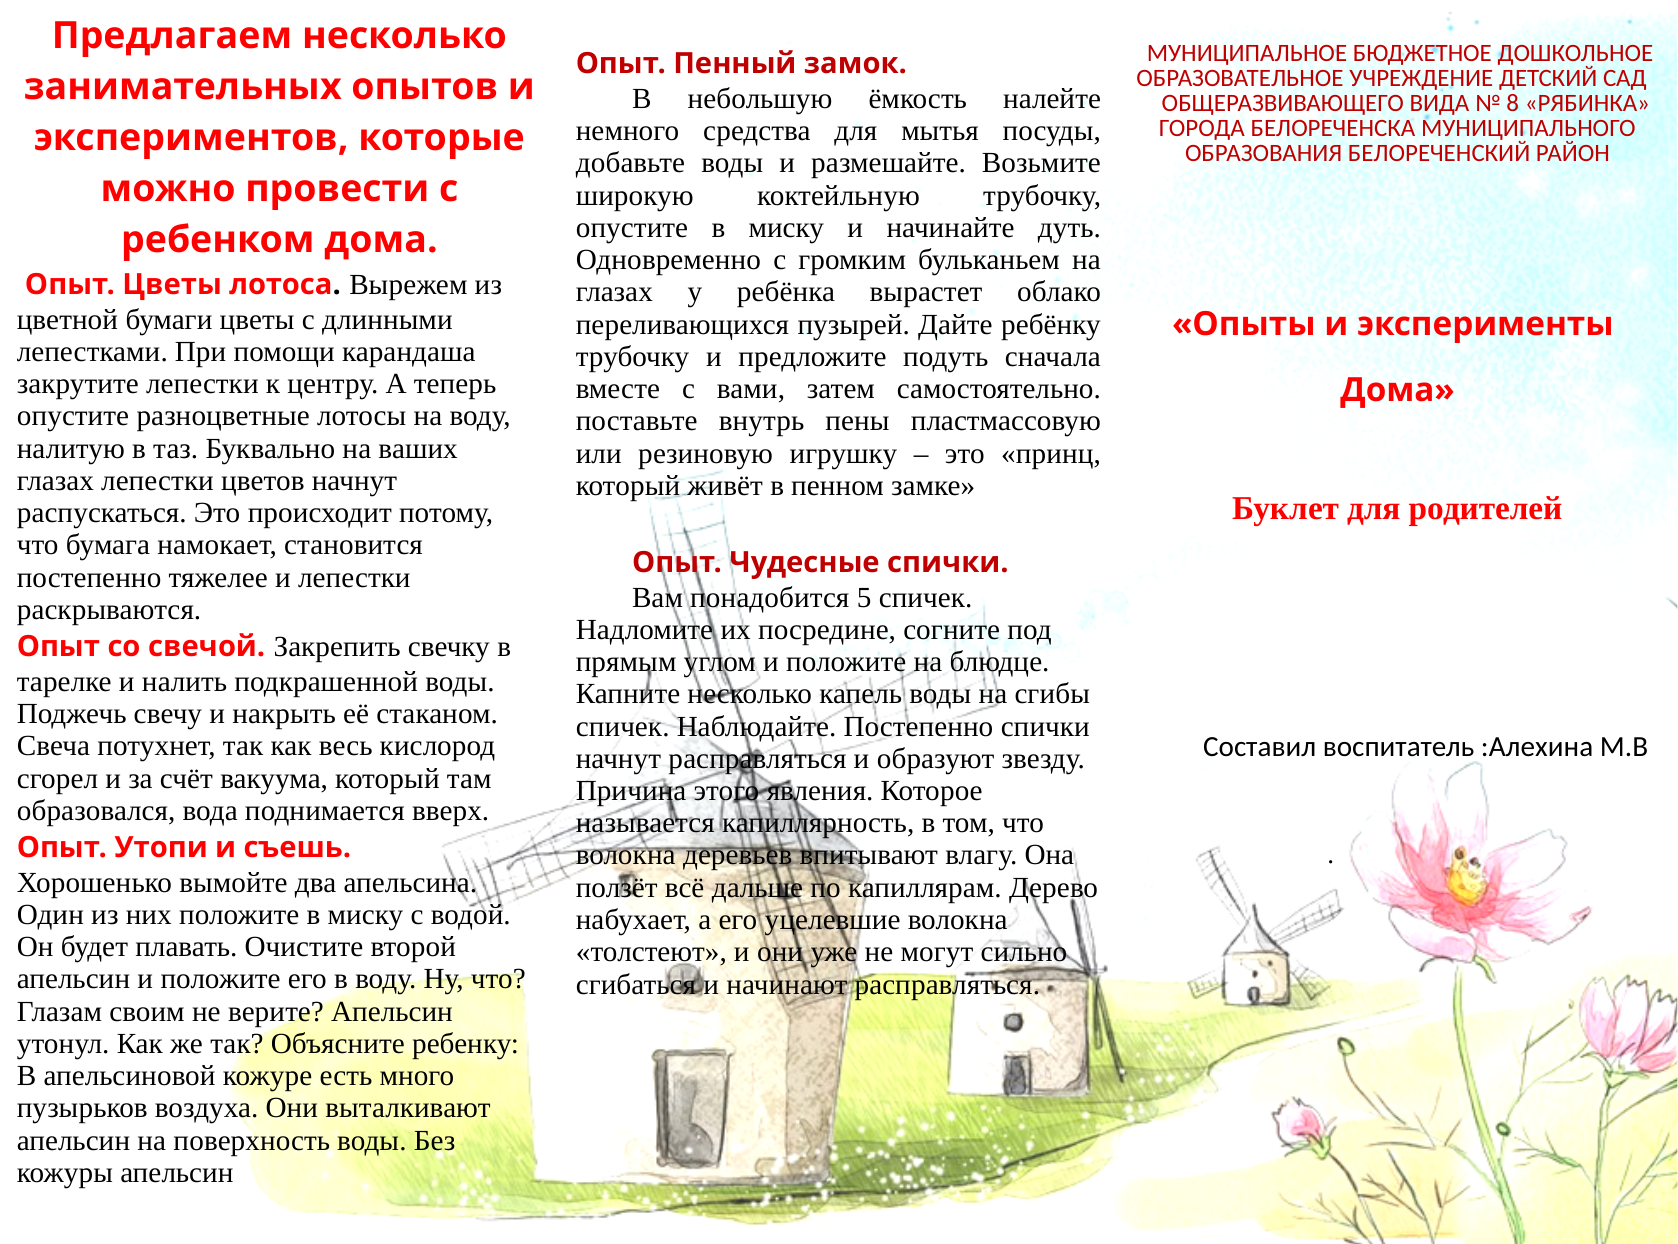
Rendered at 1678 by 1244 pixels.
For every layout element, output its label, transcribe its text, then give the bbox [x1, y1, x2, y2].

picture [204, 0, 1678, 1244]
table_header Предлагаем несколько занимательных опытов и экспериментов, которые можно провести с ребенком дома. Опыт. Цветы лотоса. Вырежем из цветной бумаги цветы с длинными лепестками. При помощи карандаша закрутите лепестки к центру. А теперь опустите разноцветные лотосы на воду, налитую в таз. Буквально на ваших глазах лепестки цветов начнут распускаться. Это происходит потому, что бумага намокает, становится постепенно тяжелее и лепестки раскрываются. Опыт со свечой. Закрепить свечку в тарелке и налить подкрашенной воды. Поджечь свечу и накрыть её стаканом. Свеча потухнет, так как весь кислород сгорел и за счёт вакуума, который там образовался, вода поднимается вверх. Опыт. Утопи и съешь. Хорошенько вымойте два апельсина. Один из них положите в миску с водой. Он будет плавать. Очистите второй апельсин и положите его в воду. Ну, что? Глазам своим не верите? Апельсин утонул. Как же так? Объясните ребенку: В апельсиновой кожуре есть много пузырьков воздуха. Они выталкивают апельсин на поверхность воды. Без кожуры апельсин [0, 0, 202, 1244]
